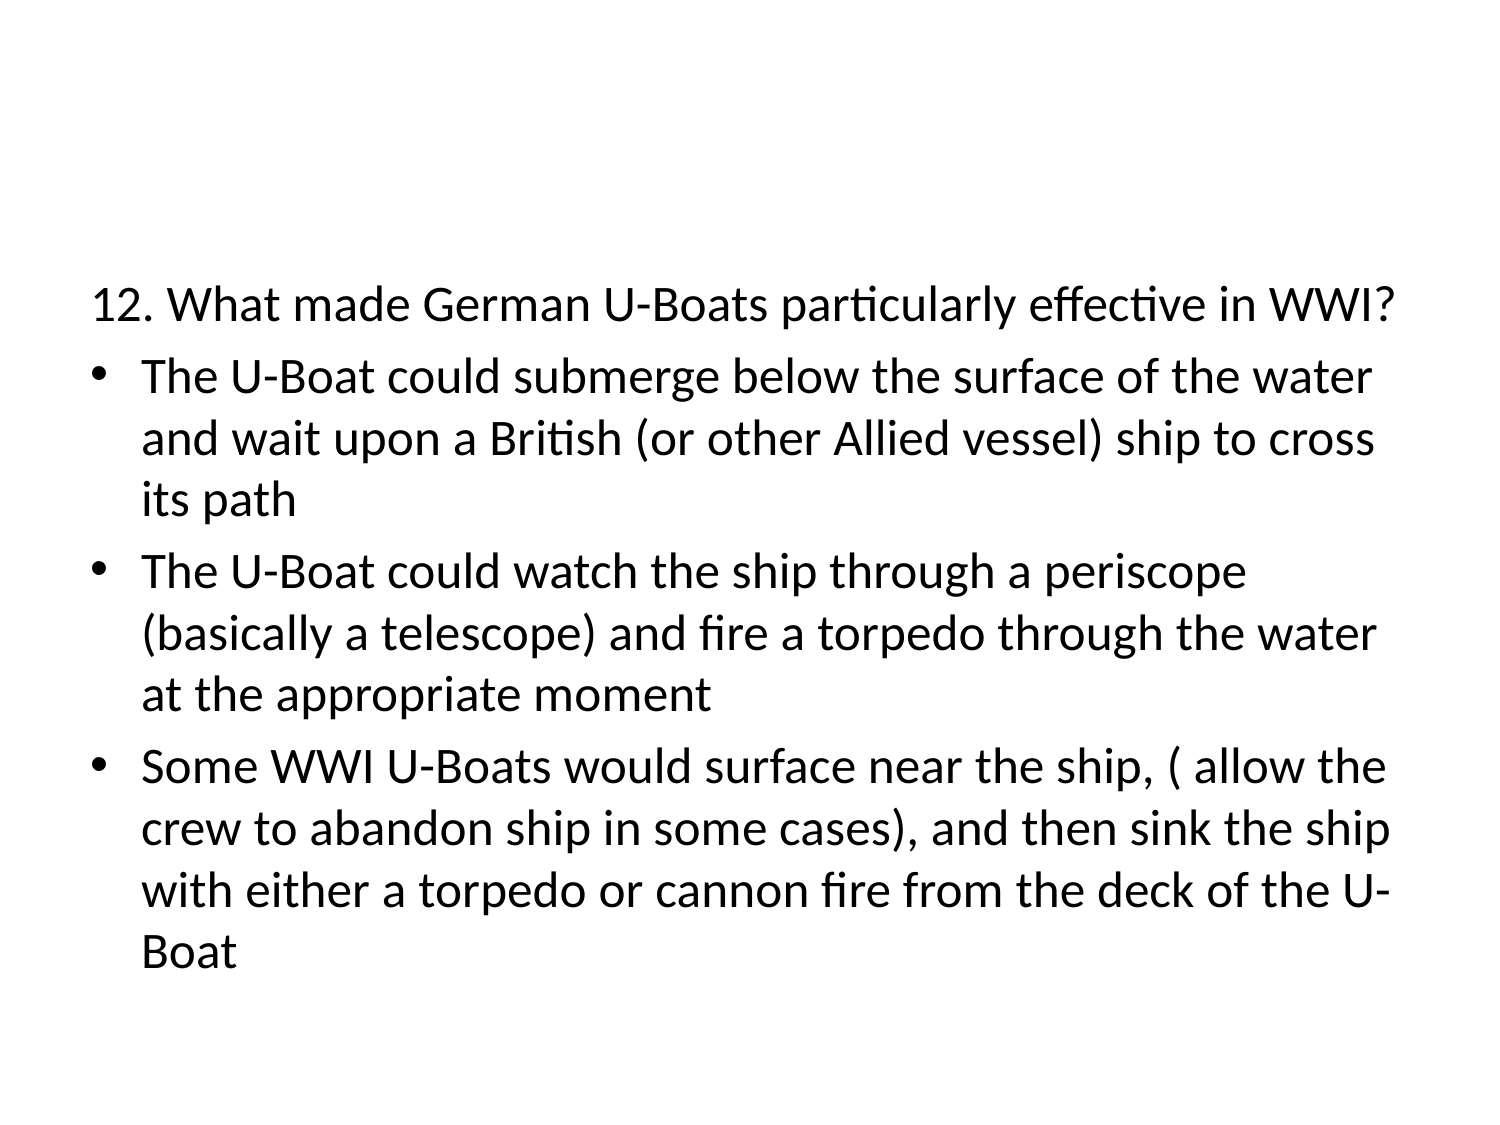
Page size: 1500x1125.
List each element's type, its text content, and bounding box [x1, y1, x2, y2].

list 12. What made German U-Boats particularly effective in WWI? The U-Boat could submerge below the surface of the water and wait upon a British (or other Allied vessel) ship to cross its path The U-Boat could watch the ship through a periscope (basically a telescope) and fire a torpedo through the water at the appropriate moment Some WWI U-Boats would surface near the ship, ( allow the crew to abandon ship in some cases), and then sink the ship with either a torpedo or cannon fire from the deck of the U-Boat [75, 262, 1425, 1005]
